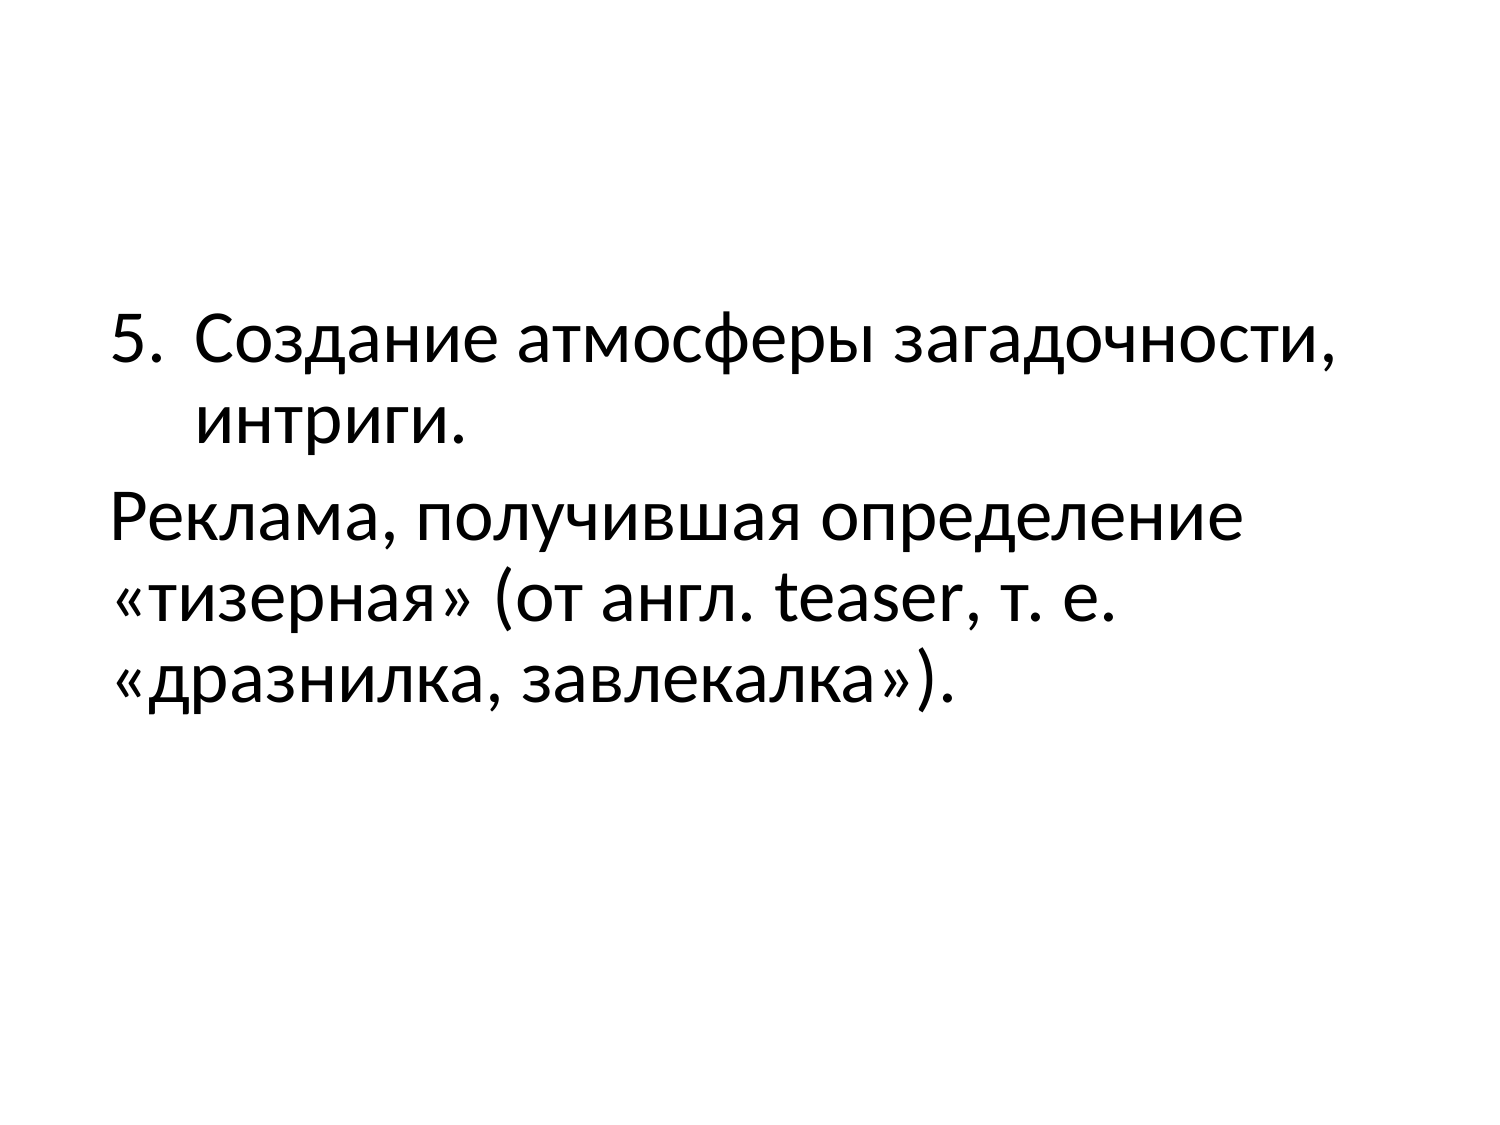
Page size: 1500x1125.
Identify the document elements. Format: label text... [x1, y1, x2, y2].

list Создание атмосферы загадочности, интриги. Реклама, получившая определение «тизерная» (от англ. teaser, т. е. «дразнилка, завлекалка»). [76, 290, 1427, 1091]
